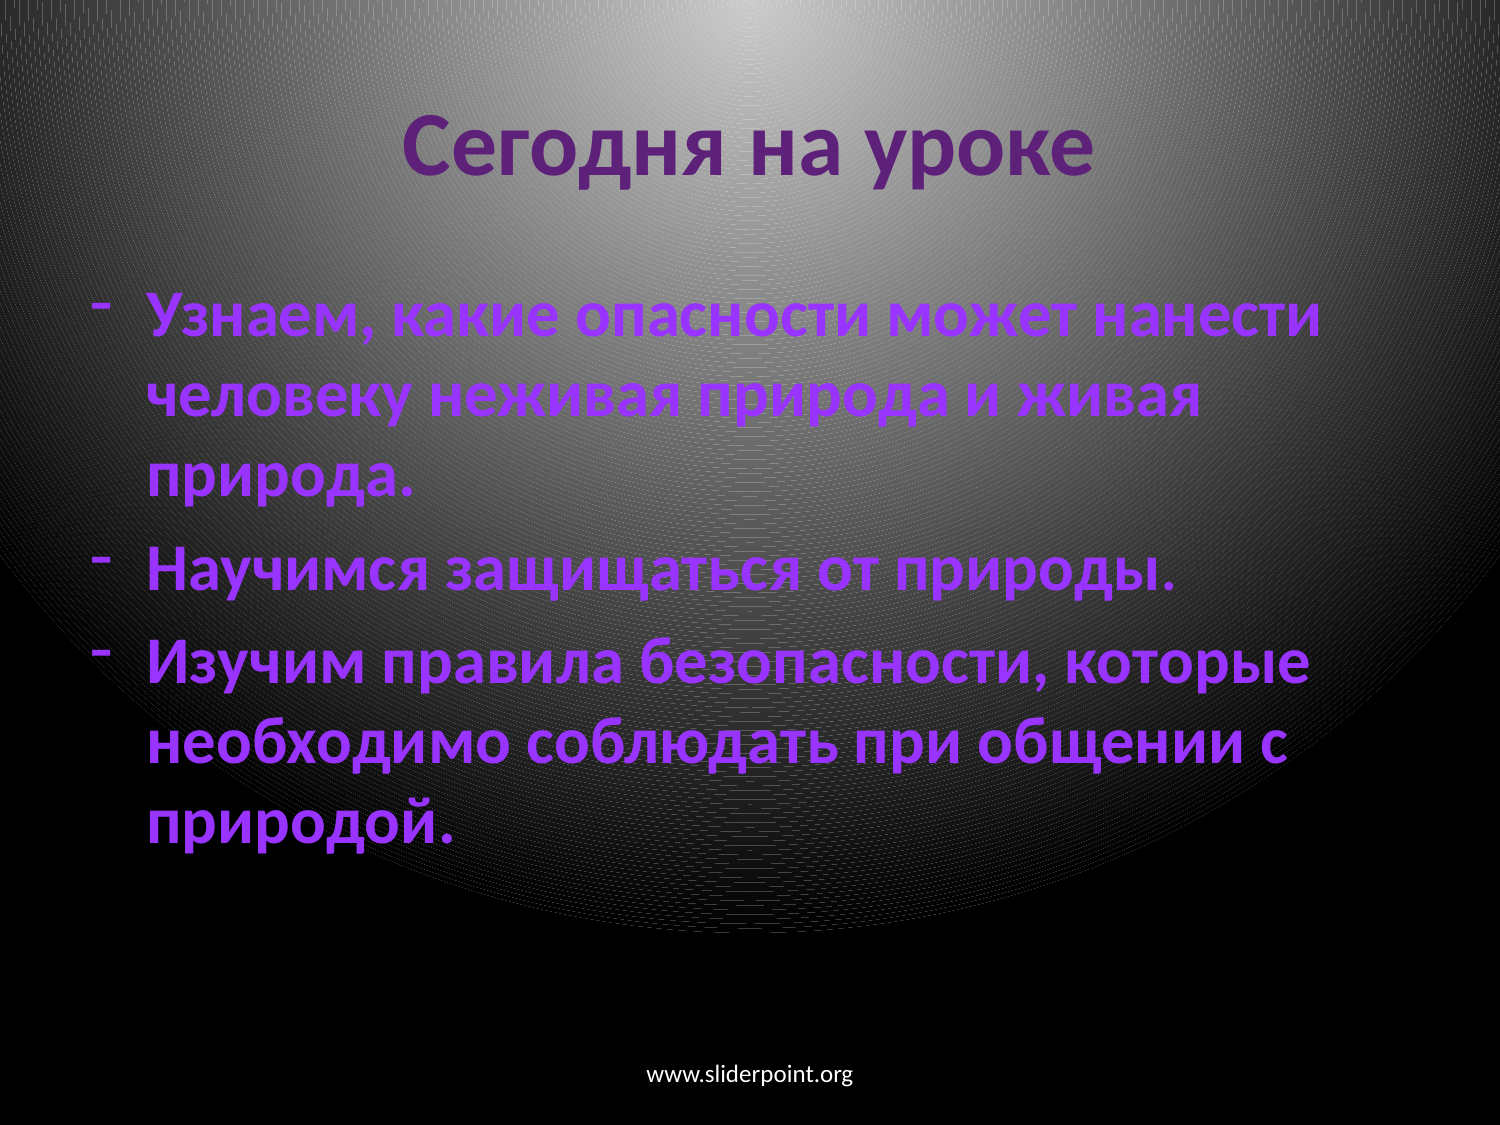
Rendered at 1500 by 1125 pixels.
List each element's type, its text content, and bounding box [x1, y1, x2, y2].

title Сегодня на уроке [75, 45, 1425, 233]
footer www.sliderpoint.org [512, 1042, 988, 1103]
list Узнаем, какие опасности может нанести человеку неживая природа и живая природа. Научимся защищаться от природы. Изучим правила безопасности, которые необходимо соблюдать при общении с природой. [75, 262, 1425, 1005]
